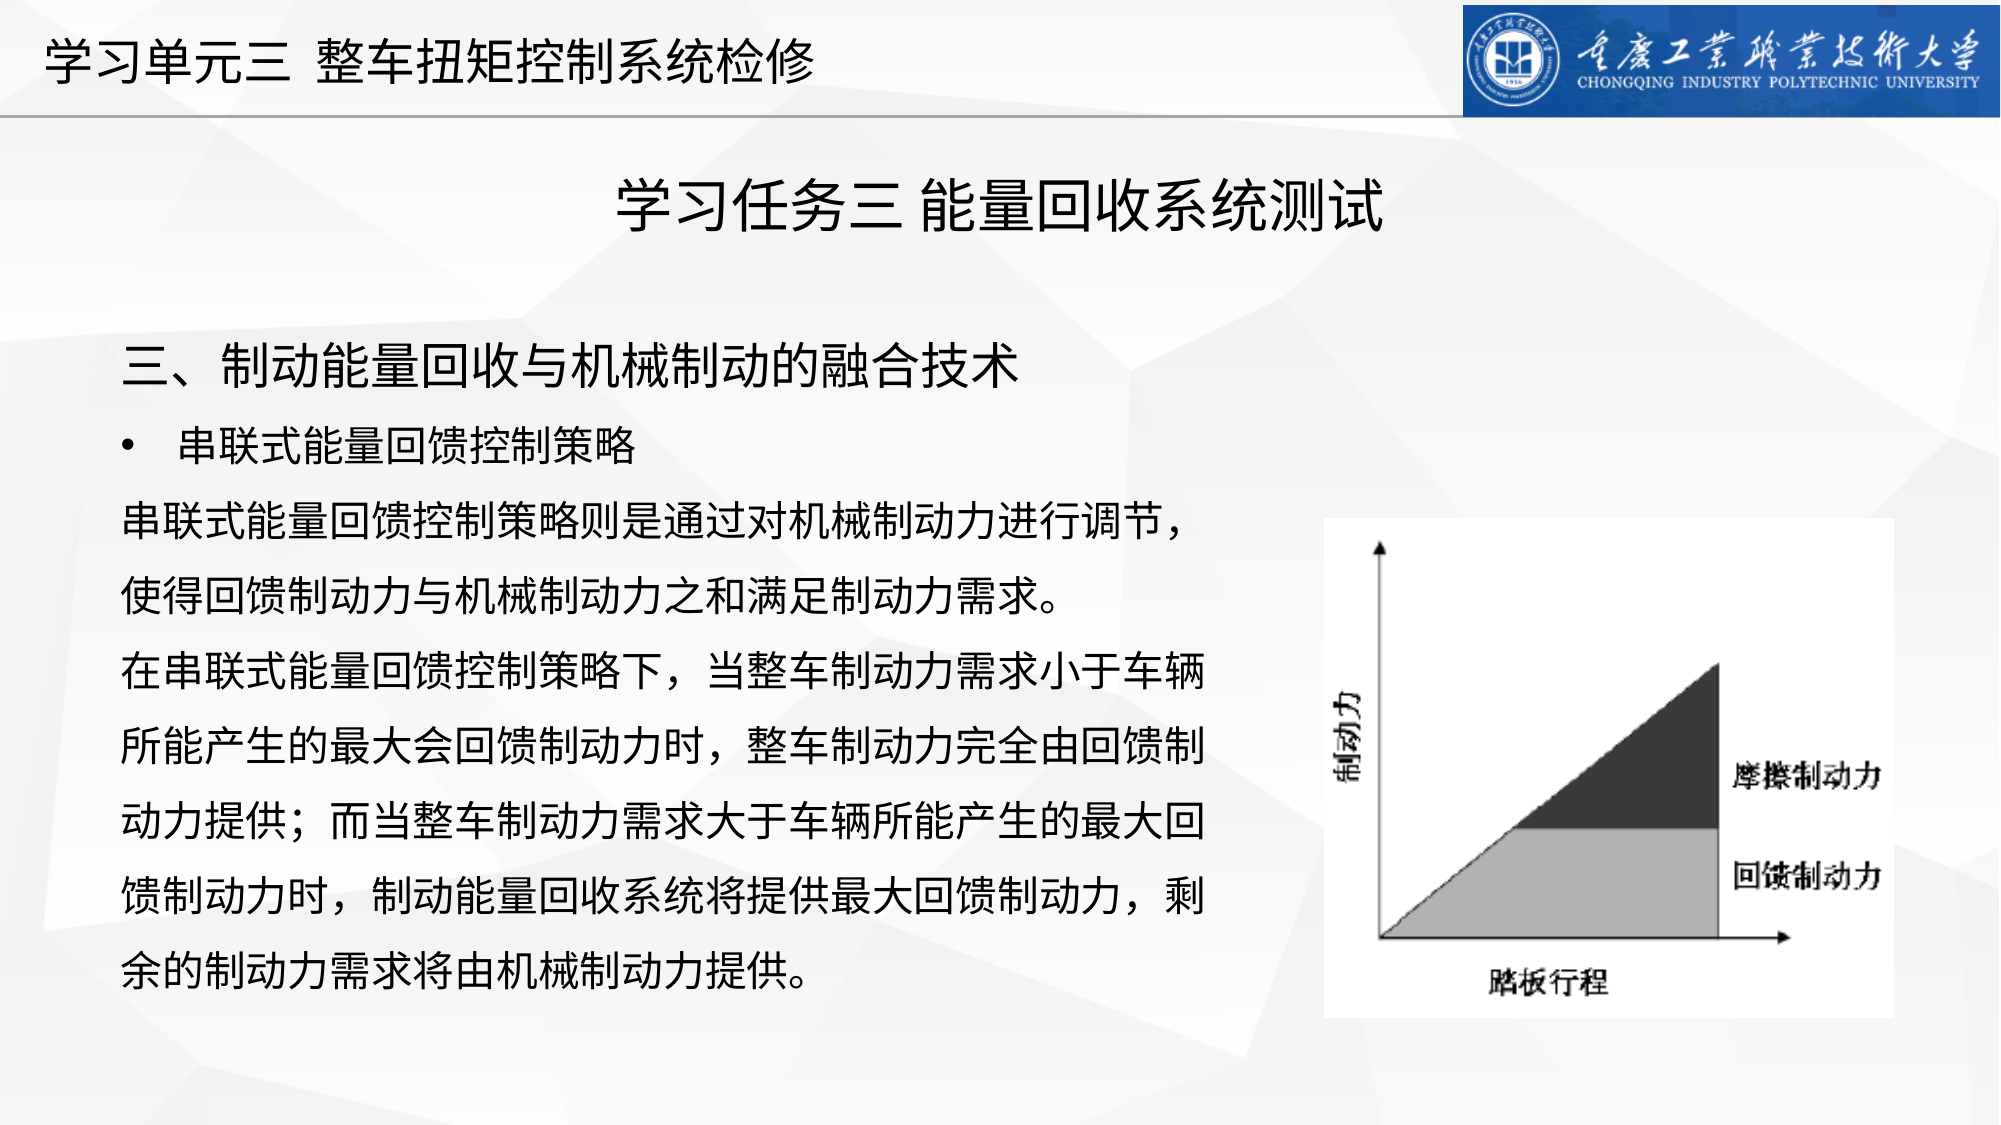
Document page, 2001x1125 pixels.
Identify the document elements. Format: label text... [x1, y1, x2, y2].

text_box 三、制动能量回收与机械制动的融合技术 串联式能量回馈控制策略 串联式能量回馈控制策略则是通过对机械制动力进行调节，使得回馈制动力与机械制动力之和满足制动力需求。 在串联式能量回馈控制策略下，当整车制动力需求小于车辆所能产生的最大会回馈制动力时，整车制动力完全由回馈制动力提供；而当整车制动力需求大于车辆所能产生的最大回馈制动力时，制动能量回收系统将提供最大回馈制动力，剩余的制动力需求将由机械制动力提供。 [105, 297, 1239, 1002]
picture [0, 0, 2001, 117]
text_box 学习任务三 能量回收系统测试 [433, 161, 1567, 247]
picture [0, 118, 1999, 1125]
